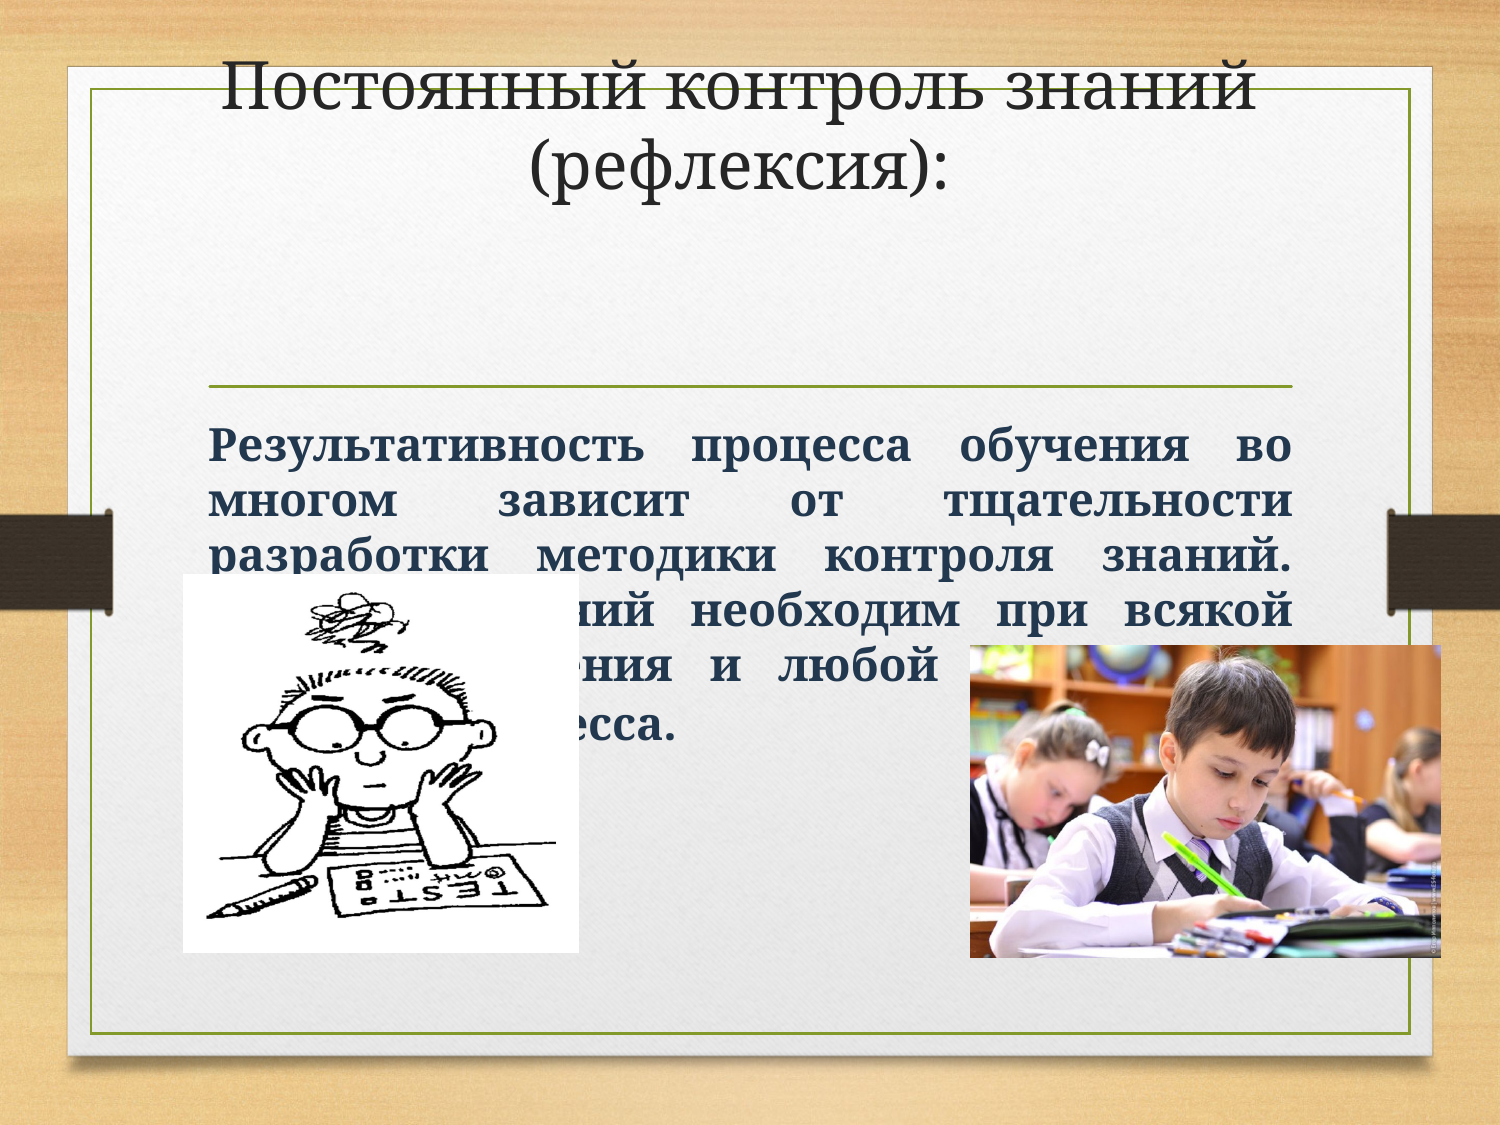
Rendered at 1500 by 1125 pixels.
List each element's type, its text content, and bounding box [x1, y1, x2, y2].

list Результативность процесса обучения во многом зависит от тщательности разработки методики контроля знаний. Контроль знаний необходим при всякой системе обучения и любой организации учебного процесса. [193, 408, 1309, 974]
title Постоянный контроль знаний (рефлексия): [29, 37, 1450, 209]
picture [0, 0, 1500, 1125]
